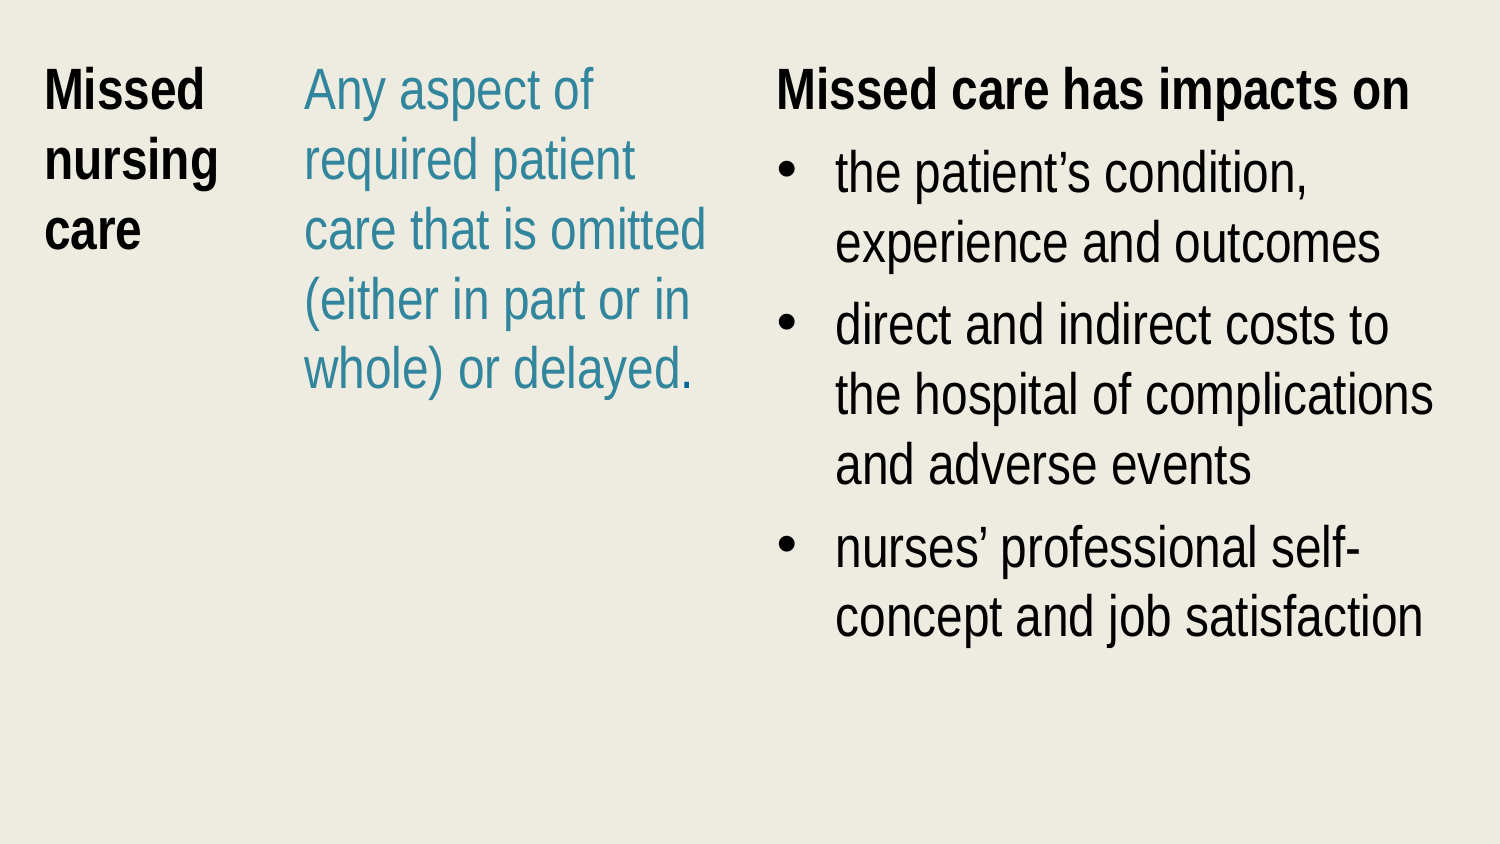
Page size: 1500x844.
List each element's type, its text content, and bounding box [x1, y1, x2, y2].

text_box Missed nursing care [29, 43, 266, 269]
text_box Missed care has impacts on the patient’s condition, experience and outcomes direct and indirect costs to the hospital of complications and adverse events nurses’ professional self-concept and job satisfaction [761, 43, 1459, 656]
list Any aspect of required patient care that is omitted (either in part or in whole) or delayed. [289, 43, 739, 601]
